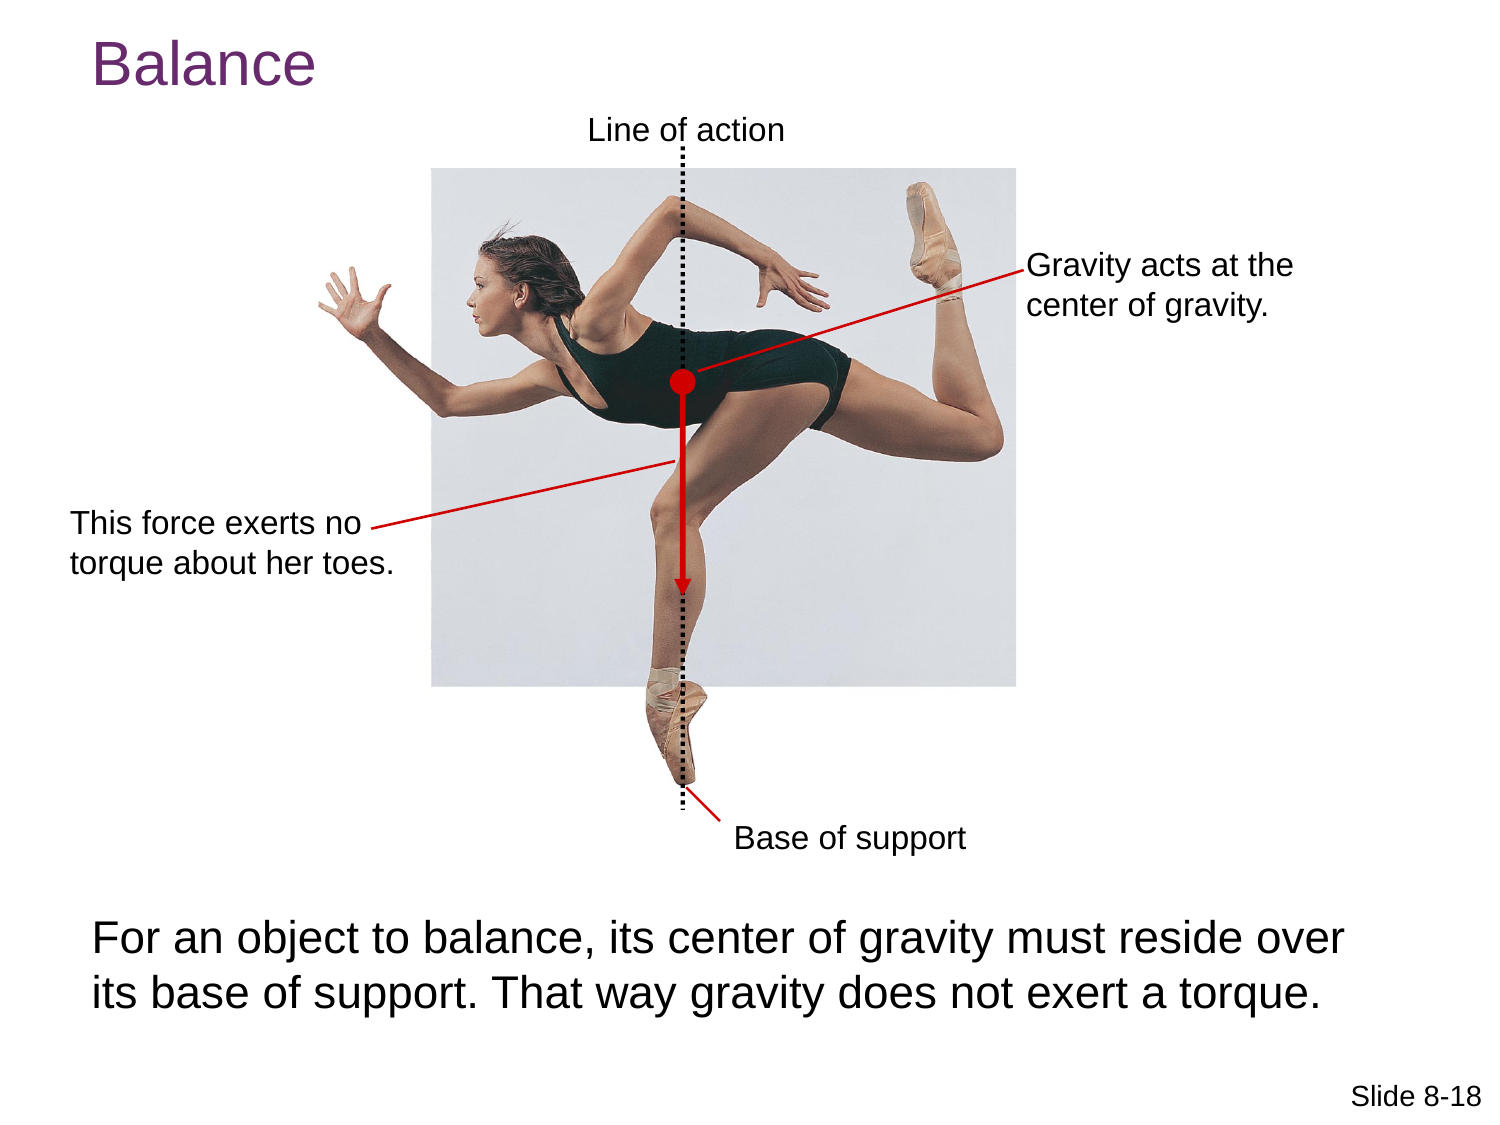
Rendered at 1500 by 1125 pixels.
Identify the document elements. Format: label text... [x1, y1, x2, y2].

text_box Slide 8-18 [1337, 1070, 1496, 1119]
text_box For an object to balance, its center of gravity must reside over its base of support. That way gravity does not exert a torque. [91, 907, 1362, 1043]
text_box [55, 101, 1407, 864]
text_box Balance [91, 22, 1017, 99]
